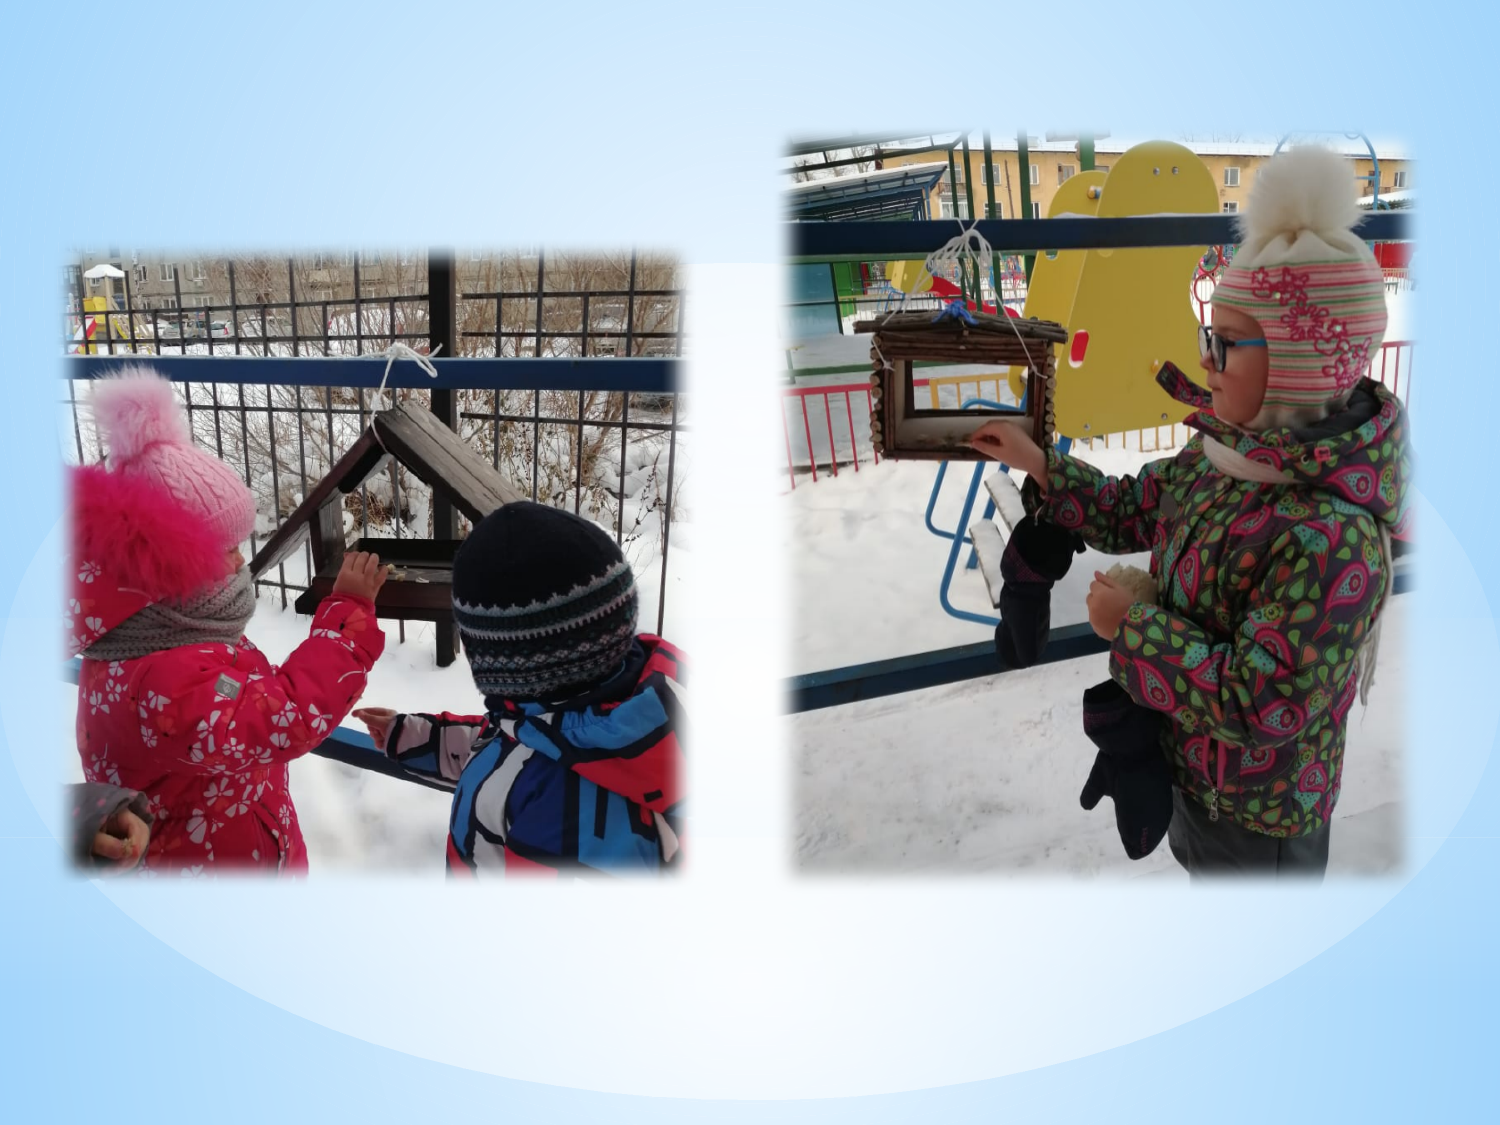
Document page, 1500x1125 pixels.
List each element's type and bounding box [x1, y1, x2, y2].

picture [773, 125, 1424, 894]
picture [52, 238, 697, 889]
